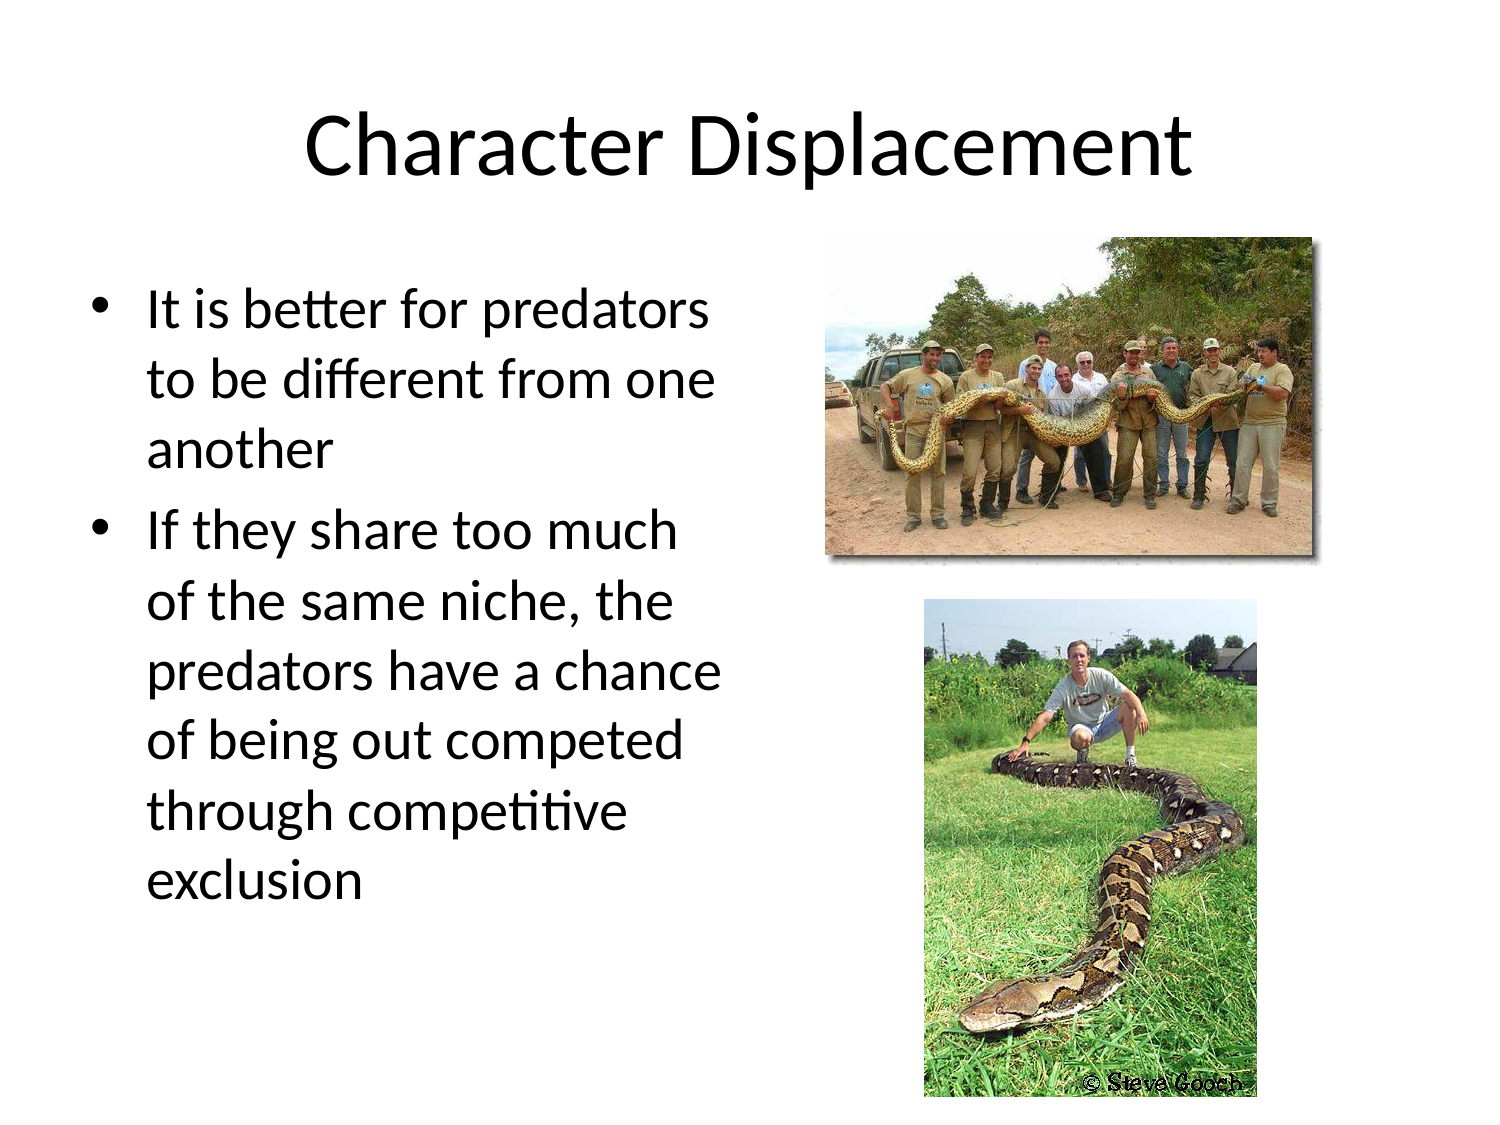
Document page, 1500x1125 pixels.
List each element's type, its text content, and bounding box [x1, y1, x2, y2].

picture [824, 237, 1323, 566]
list It is better for predators to be different from one another If they share too much of the same niche, the predators have a chance of being out competed through competitive exclusion [75, 262, 738, 1005]
title Character Displacement [75, 45, 1425, 233]
picture [924, 599, 1258, 1098]
